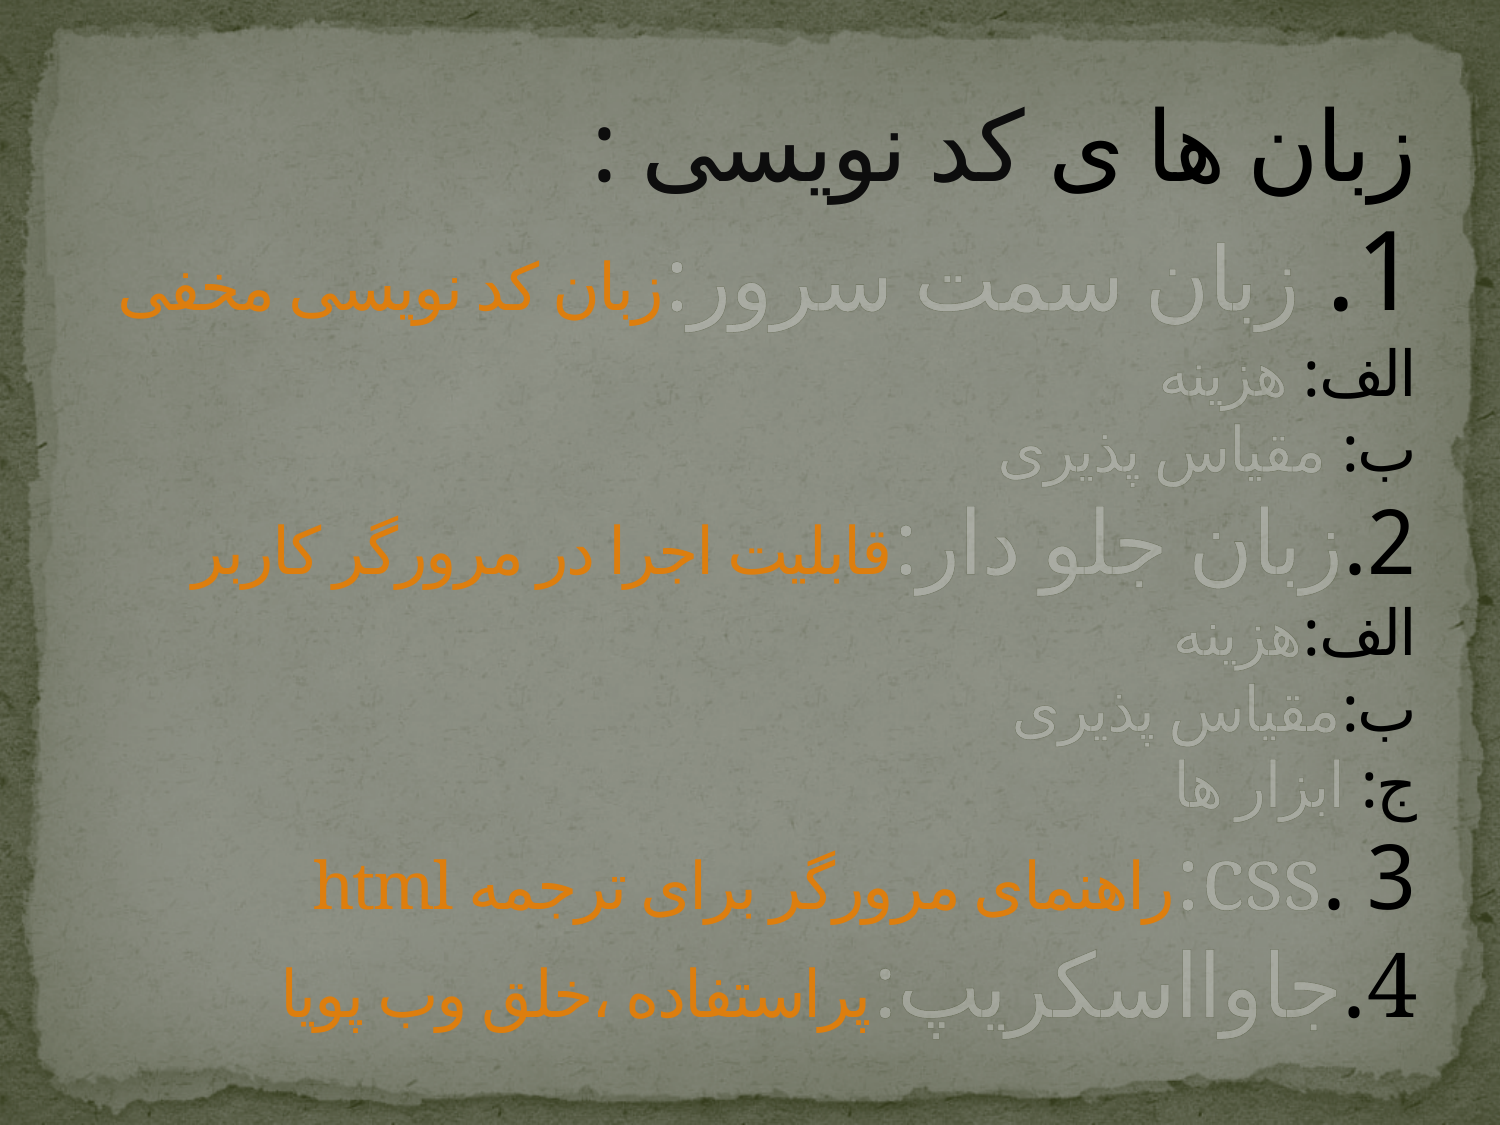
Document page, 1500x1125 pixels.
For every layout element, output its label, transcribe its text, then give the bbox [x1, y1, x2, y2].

title زبان ها ی کد نویسی : 1. زبان سمت سرور:زبان کد نویسی مخفی الف: هزینه ب: مقیاس پذیری 2.زبان جلو دار:قابلیت اجرا در مرورگر کاربر الف:هزینه ب:مقیاس پذیری ج: ابزار ها 3 .css:راهنمای مرورگر برای ترجمه html 4.جاوااسکریپ:پراستفاده ،خلق وب پویا [81, 0, 1433, 1043]
